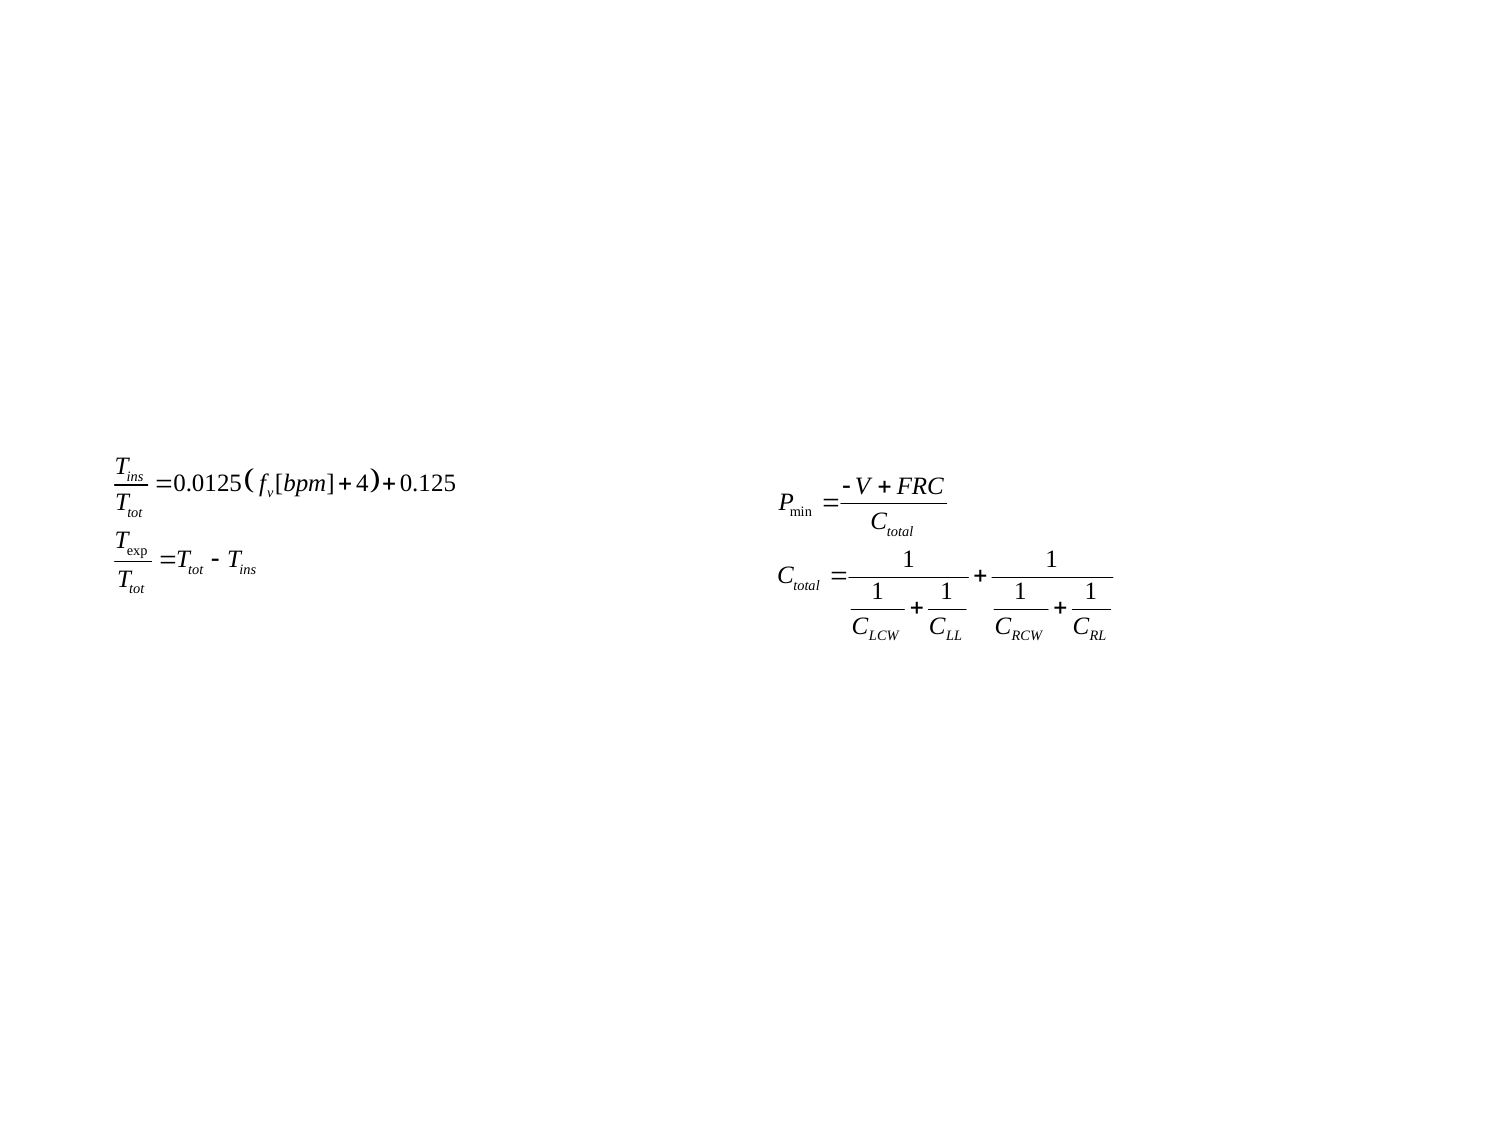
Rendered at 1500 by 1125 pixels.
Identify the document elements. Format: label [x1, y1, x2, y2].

text_box [773, 470, 1118, 646]
text_box [110, 449, 461, 601]
